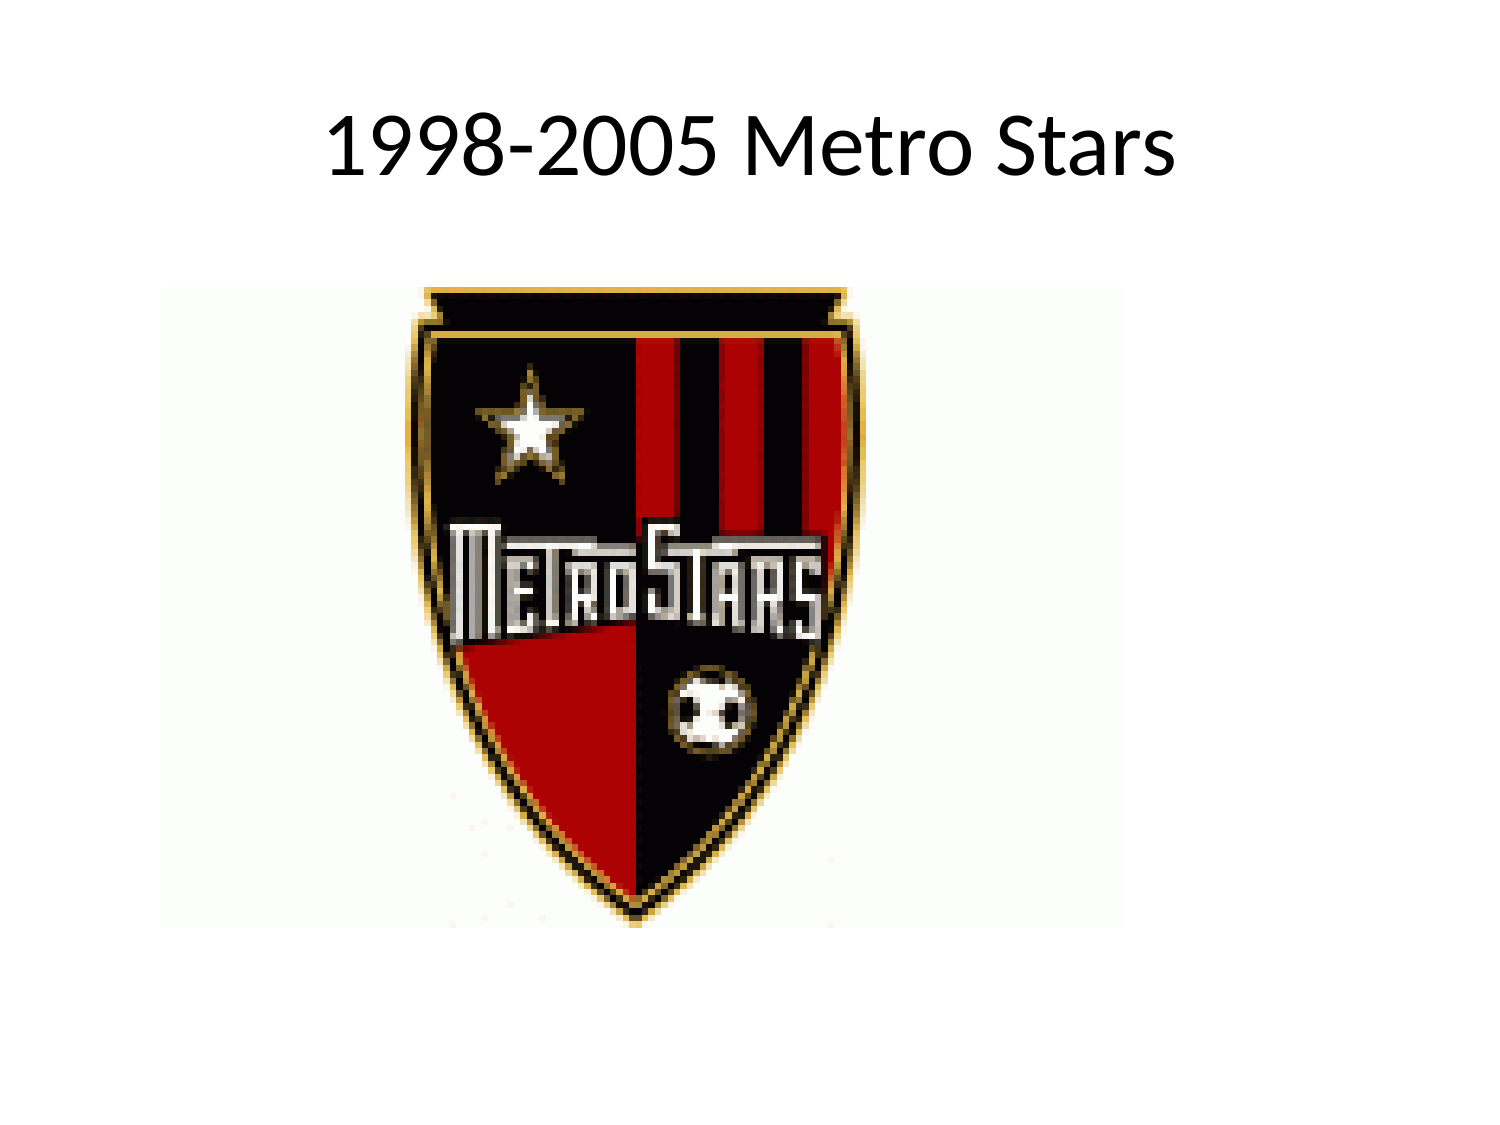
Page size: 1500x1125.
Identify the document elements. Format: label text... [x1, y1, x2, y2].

title 1998-2005 Metro Stars [75, 45, 1425, 233]
picture [162, 287, 1124, 928]
